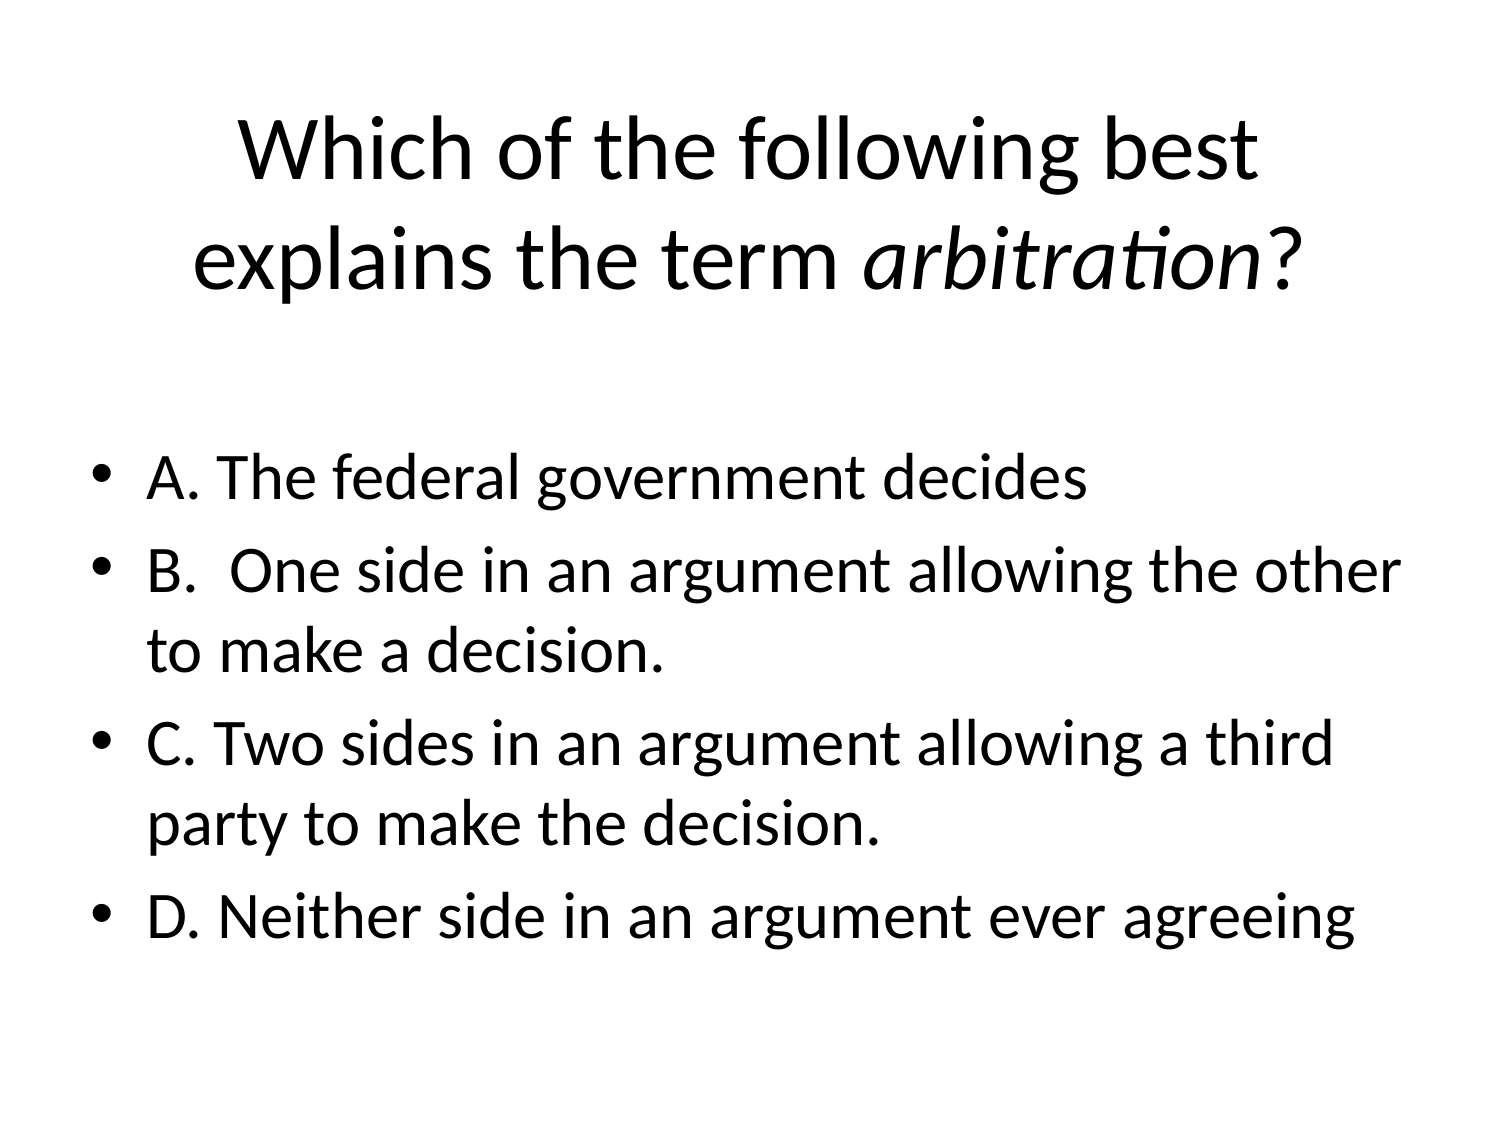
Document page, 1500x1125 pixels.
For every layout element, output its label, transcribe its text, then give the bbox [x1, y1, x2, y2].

title Which of the following best explains the term arbitration? [75, 45, 1425, 350]
list A. The federal government decides B. One side in an argument allowing the other to make a decision. C. Two sides in an argument allowing a third party to make the decision. D. Neither side in an argument ever agreeing [75, 425, 1425, 1005]
